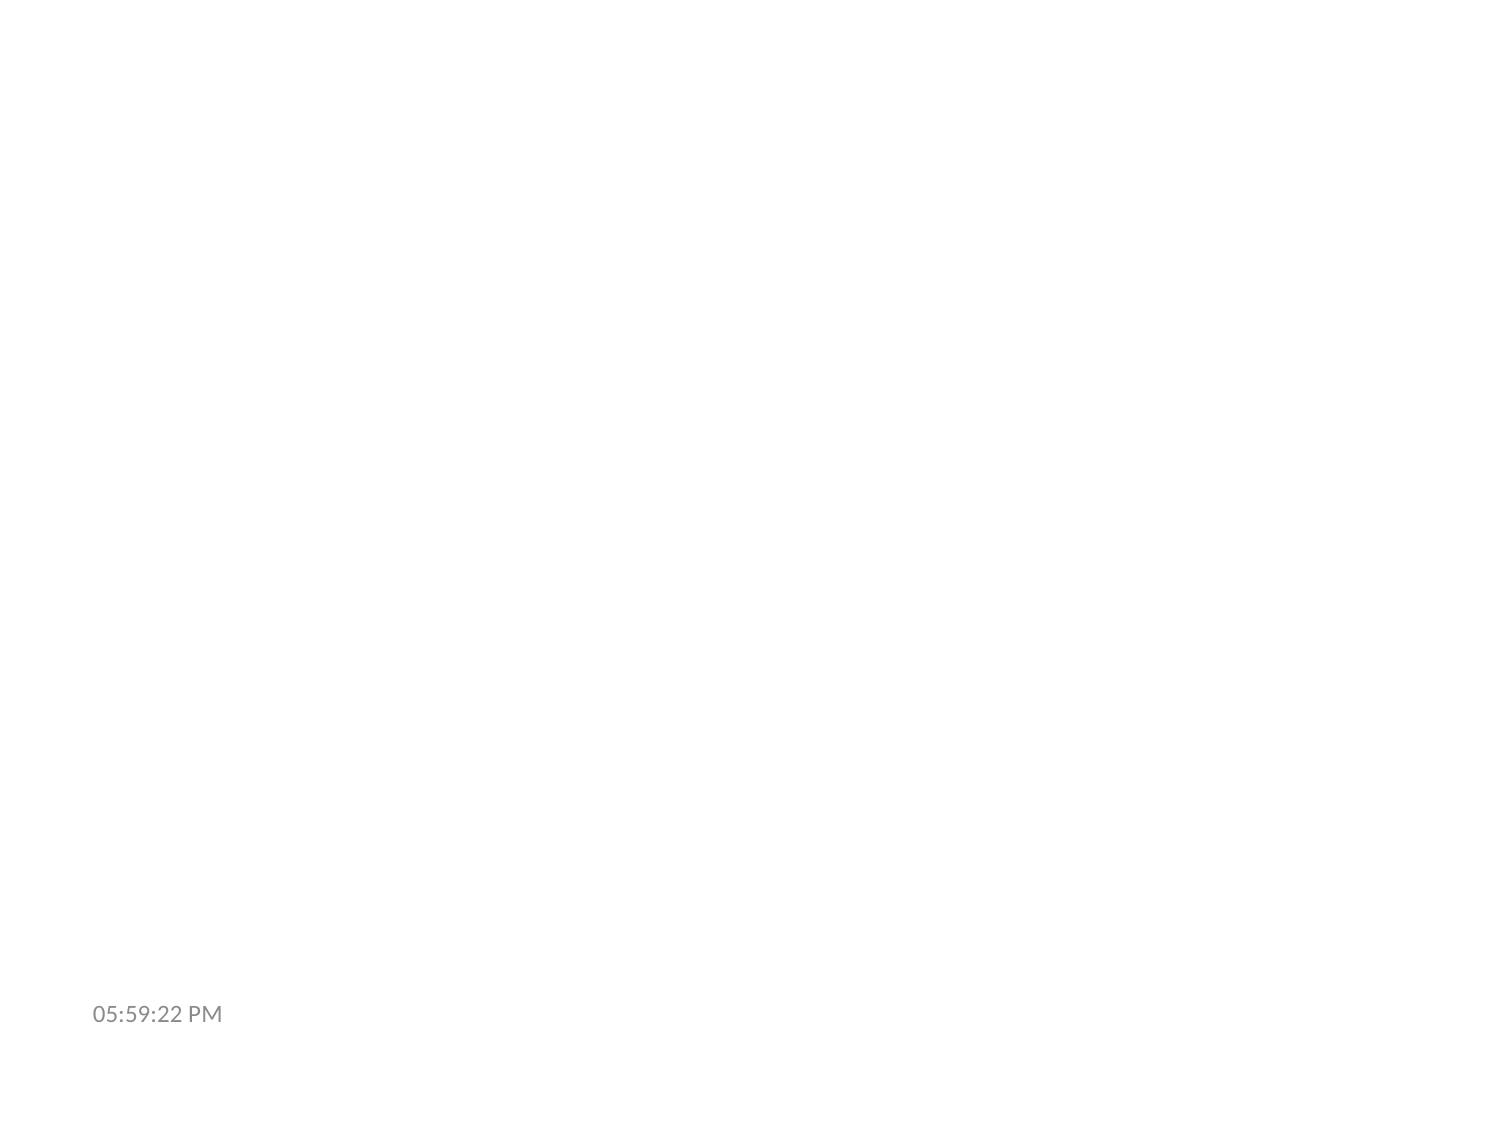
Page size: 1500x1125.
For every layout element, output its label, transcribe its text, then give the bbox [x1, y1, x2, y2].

text_box 3:35:09 PM [77, 982, 428, 1043]
